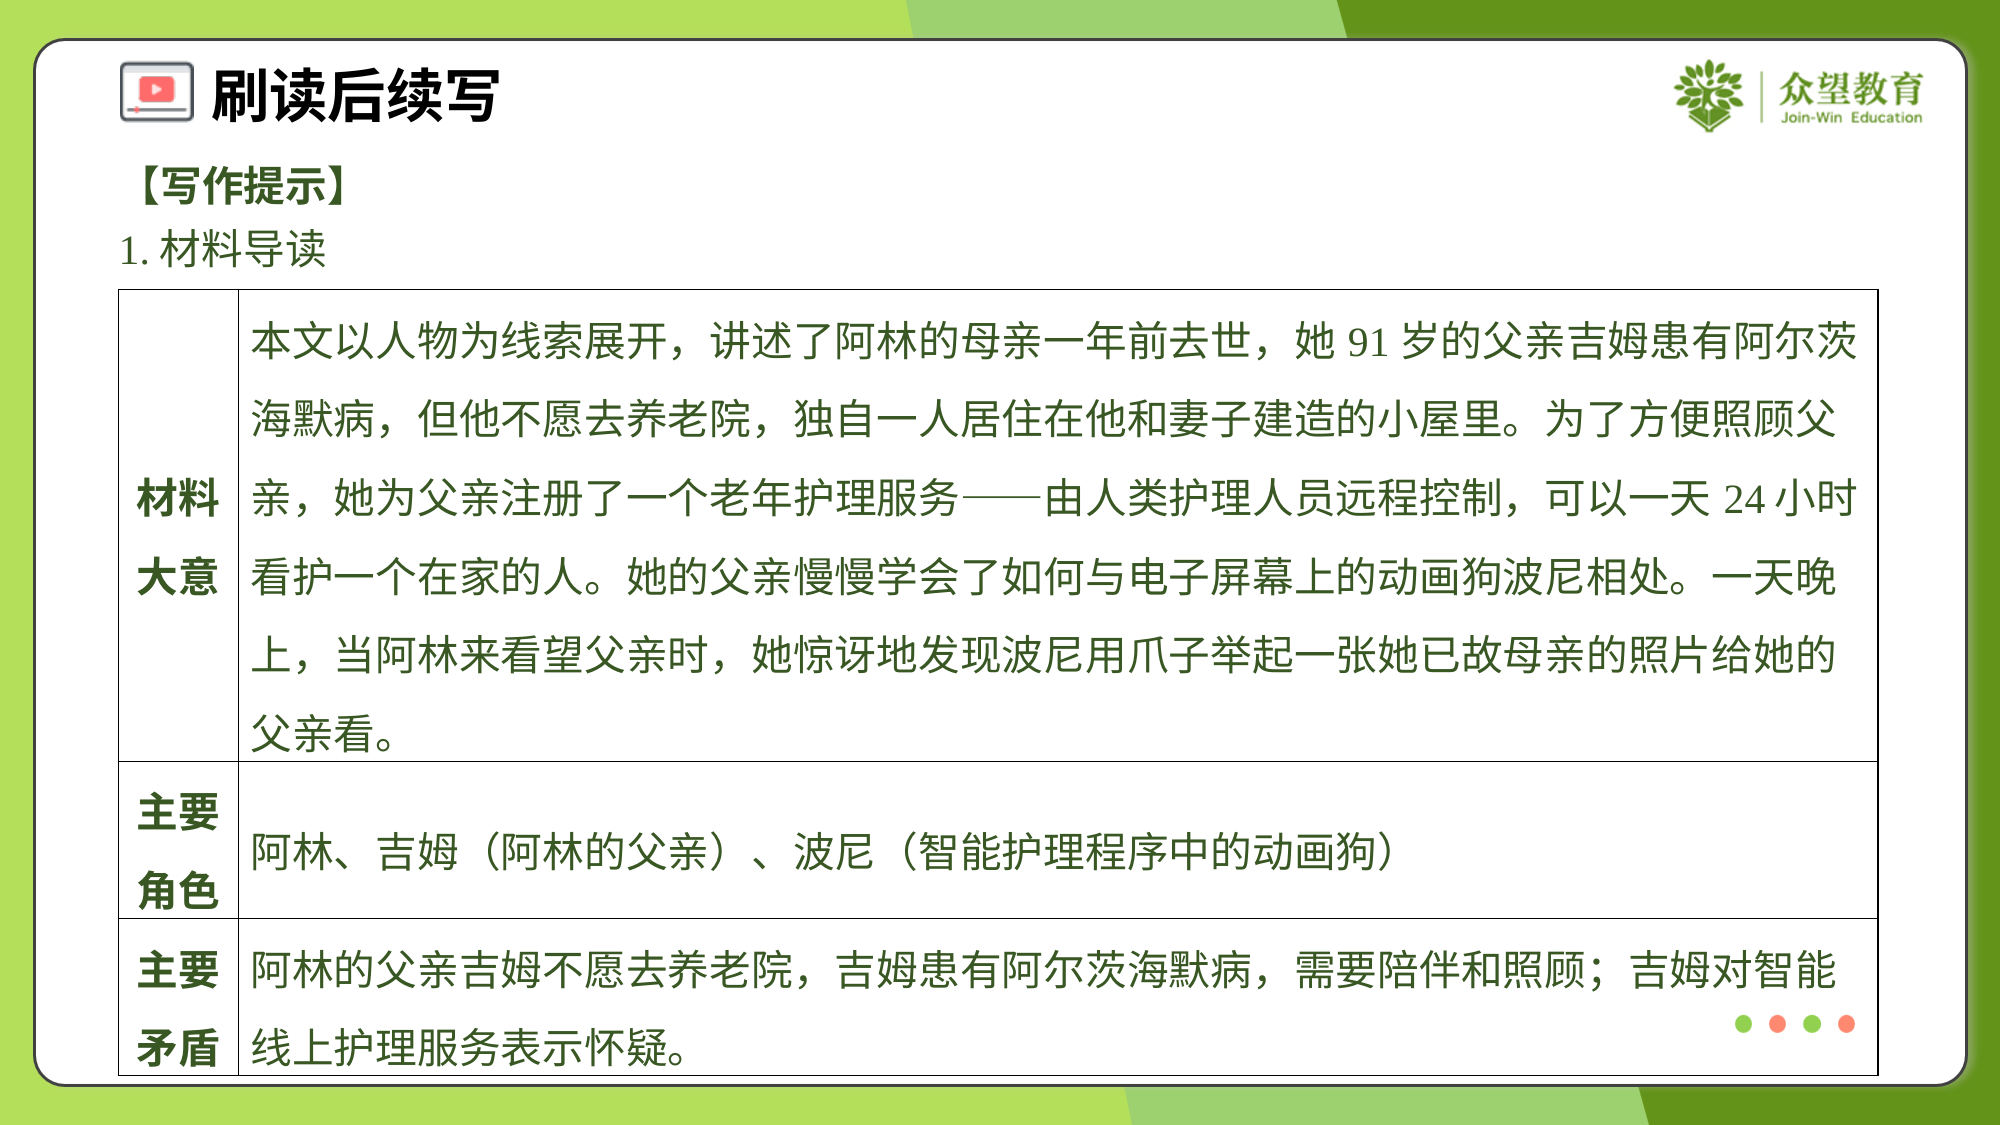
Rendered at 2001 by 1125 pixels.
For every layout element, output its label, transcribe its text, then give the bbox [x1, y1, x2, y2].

table_cell 阿林的父亲吉姆不愿去养老院，吉姆患有阿尔茨海默病，需要陪伴和照顾；吉姆对智能线上护理服务表示怀疑。 [239, 919, 1877, 1075]
table_header 材料大意 [119, 290, 238, 761]
table_cell 主要角色 [119, 762, 238, 918]
table_cell 阿林、吉姆（阿林的父亲）、波尼（智能护理程序中的动画狗） [239, 762, 1877, 918]
table_header 本文以人物为线索展开，讲述了阿林的母亲一年前去世，她91岁的父亲吉姆患有阿尔茨海默病，但他不愿去养老院，独自一人居住在他和妻子建造的小屋里。为了方便照顾父亲，她为父亲注册了一个老年护理服务——由人类护理人员远程控制，可以一天24小时看护一个在家的人。她的父亲慢慢学会了如何与电子屏幕上的动画狗波尼相处。一天晚上，当阿林来看望父亲时，她惊讶地发现波尼用爪子举起一张她已故母亲的照片给她的父亲看。 [239, 290, 1877, 761]
table_cell 主要矛盾 [119, 919, 238, 1075]
picture [0, 0, 2000, 1125]
text_box 【写作提示】 1.材料导读 [118, 147, 1883, 268]
